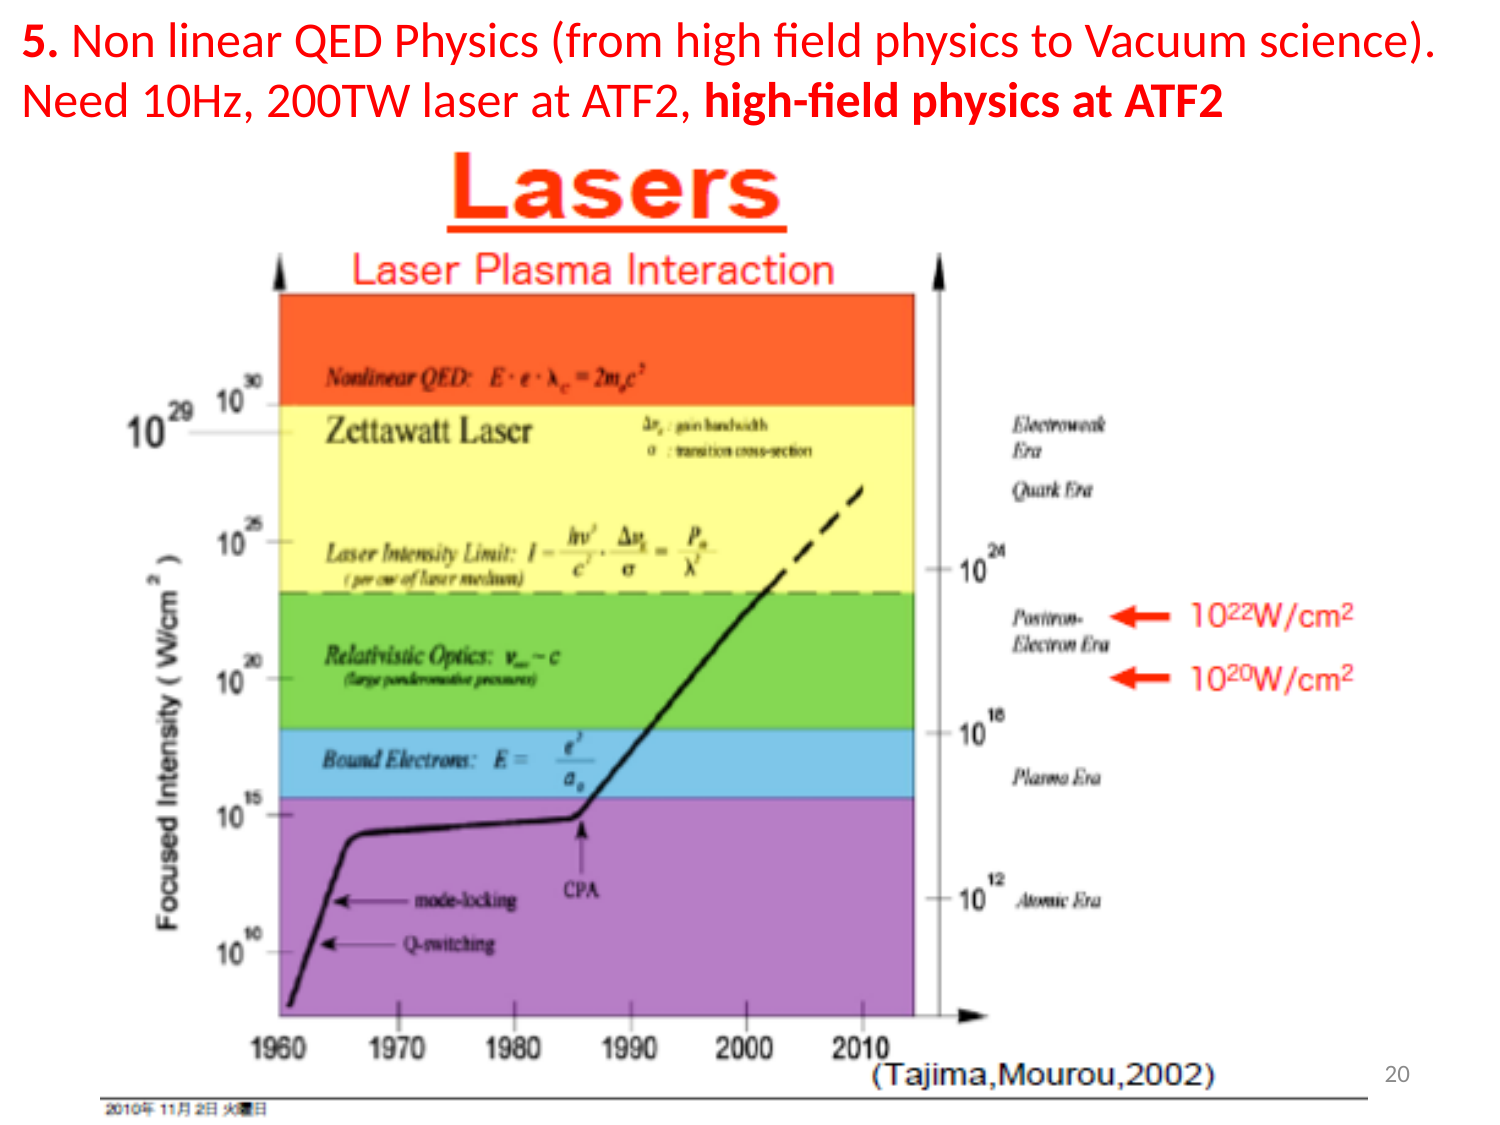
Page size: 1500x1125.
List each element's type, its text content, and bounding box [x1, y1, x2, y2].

slide_number 20 [1373, 1042, 1425, 1103]
text_box 5. Non linear QED Physics (from high field physics to Vacuum science). Need 10Hz, 200TW laser at ATF2, high-field physics at ATF2 [6, 0, 1452, 135]
picture [100, 148, 1368, 1125]
